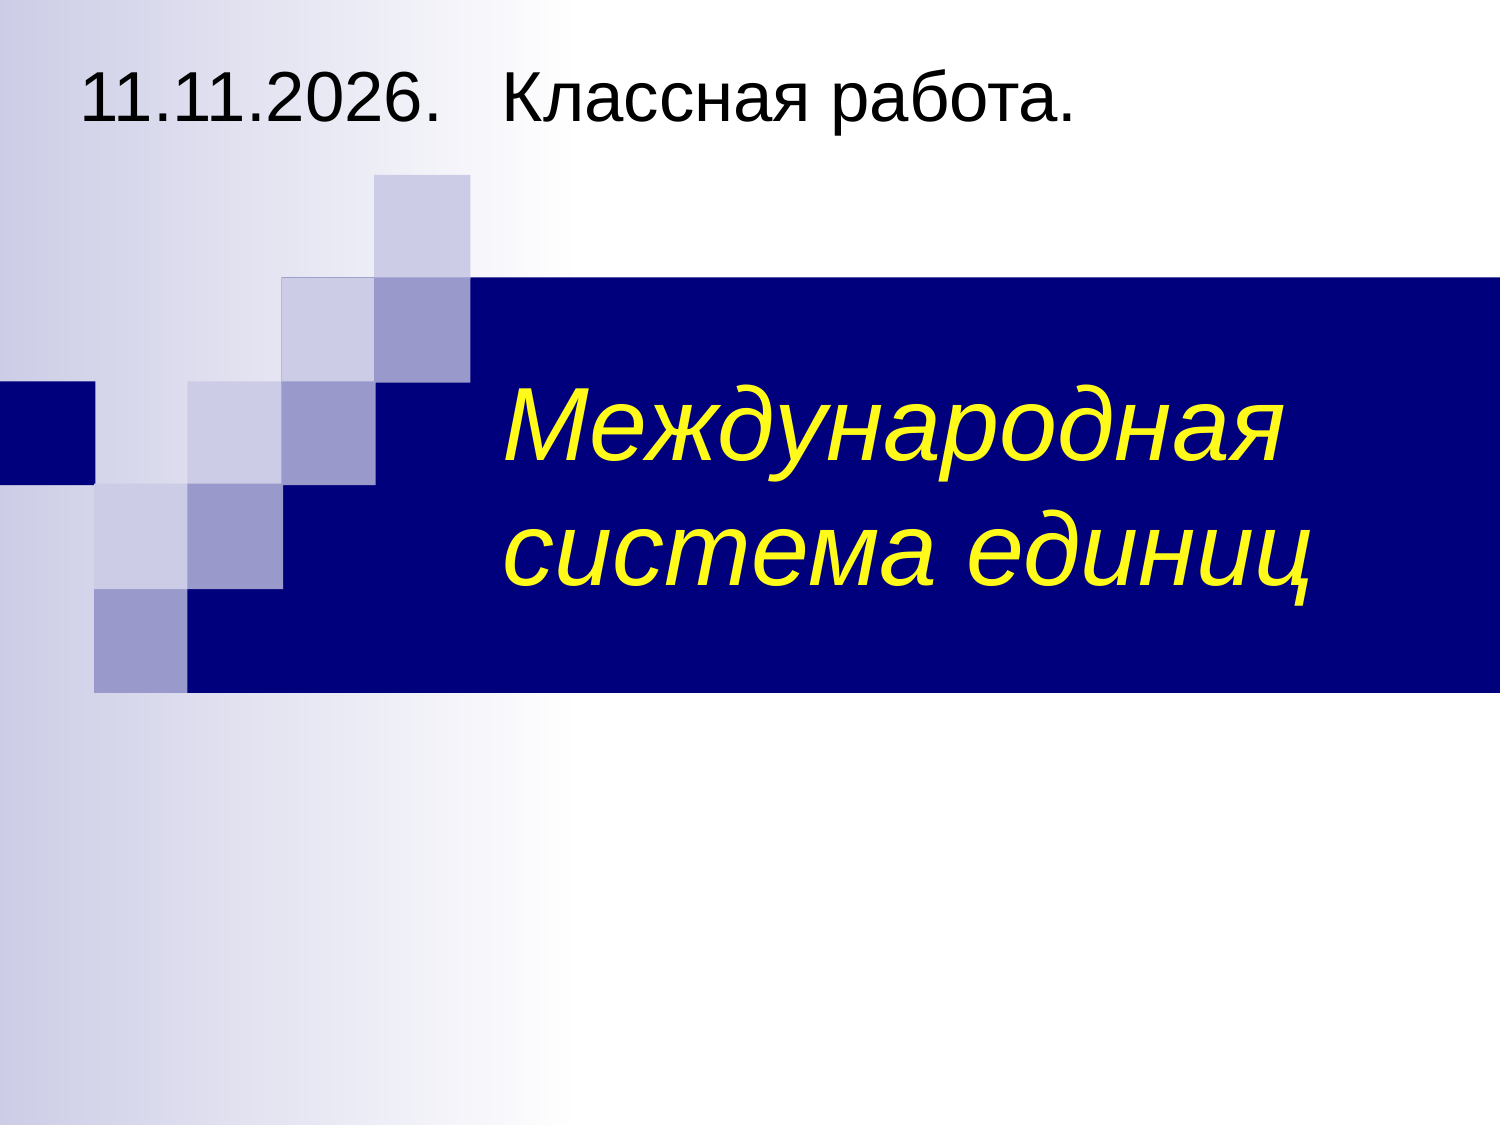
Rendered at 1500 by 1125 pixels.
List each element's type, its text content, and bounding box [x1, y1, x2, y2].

subtitle 07.07.2023. Классная работа. [64, 42, 1115, 331]
title Международная система единиц [487, 299, 1475, 663]
